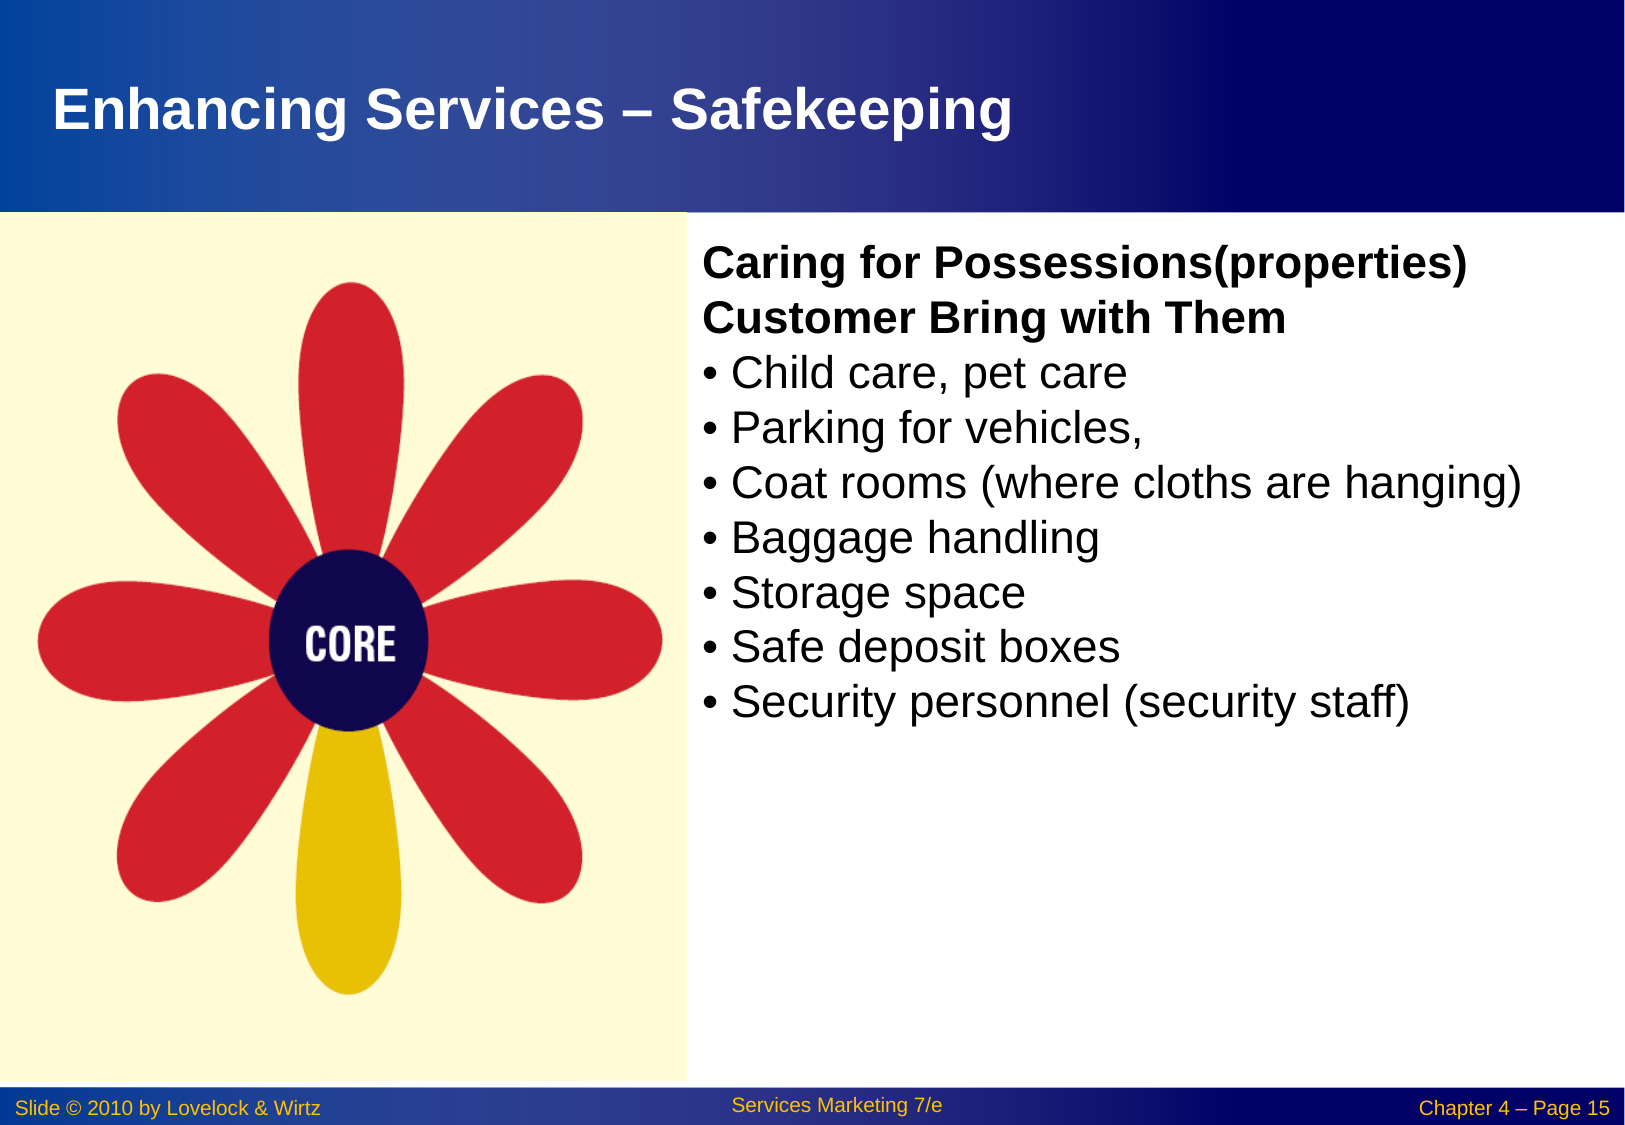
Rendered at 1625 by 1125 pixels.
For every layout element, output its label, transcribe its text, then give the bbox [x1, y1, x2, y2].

title Enhancing Services – Safekeeping [36, 37, 1088, 176]
picture [0, 212, 688, 1081]
text_box Caring for Possessions(properties) Customer Bring with Them • Child care, pet care • Parking for vehicles, • Coat rooms (where cloths are hanging) • Baggage handling • Storage space • Safe deposit boxes • Security personnel (security staff) [692, 224, 1625, 813]
